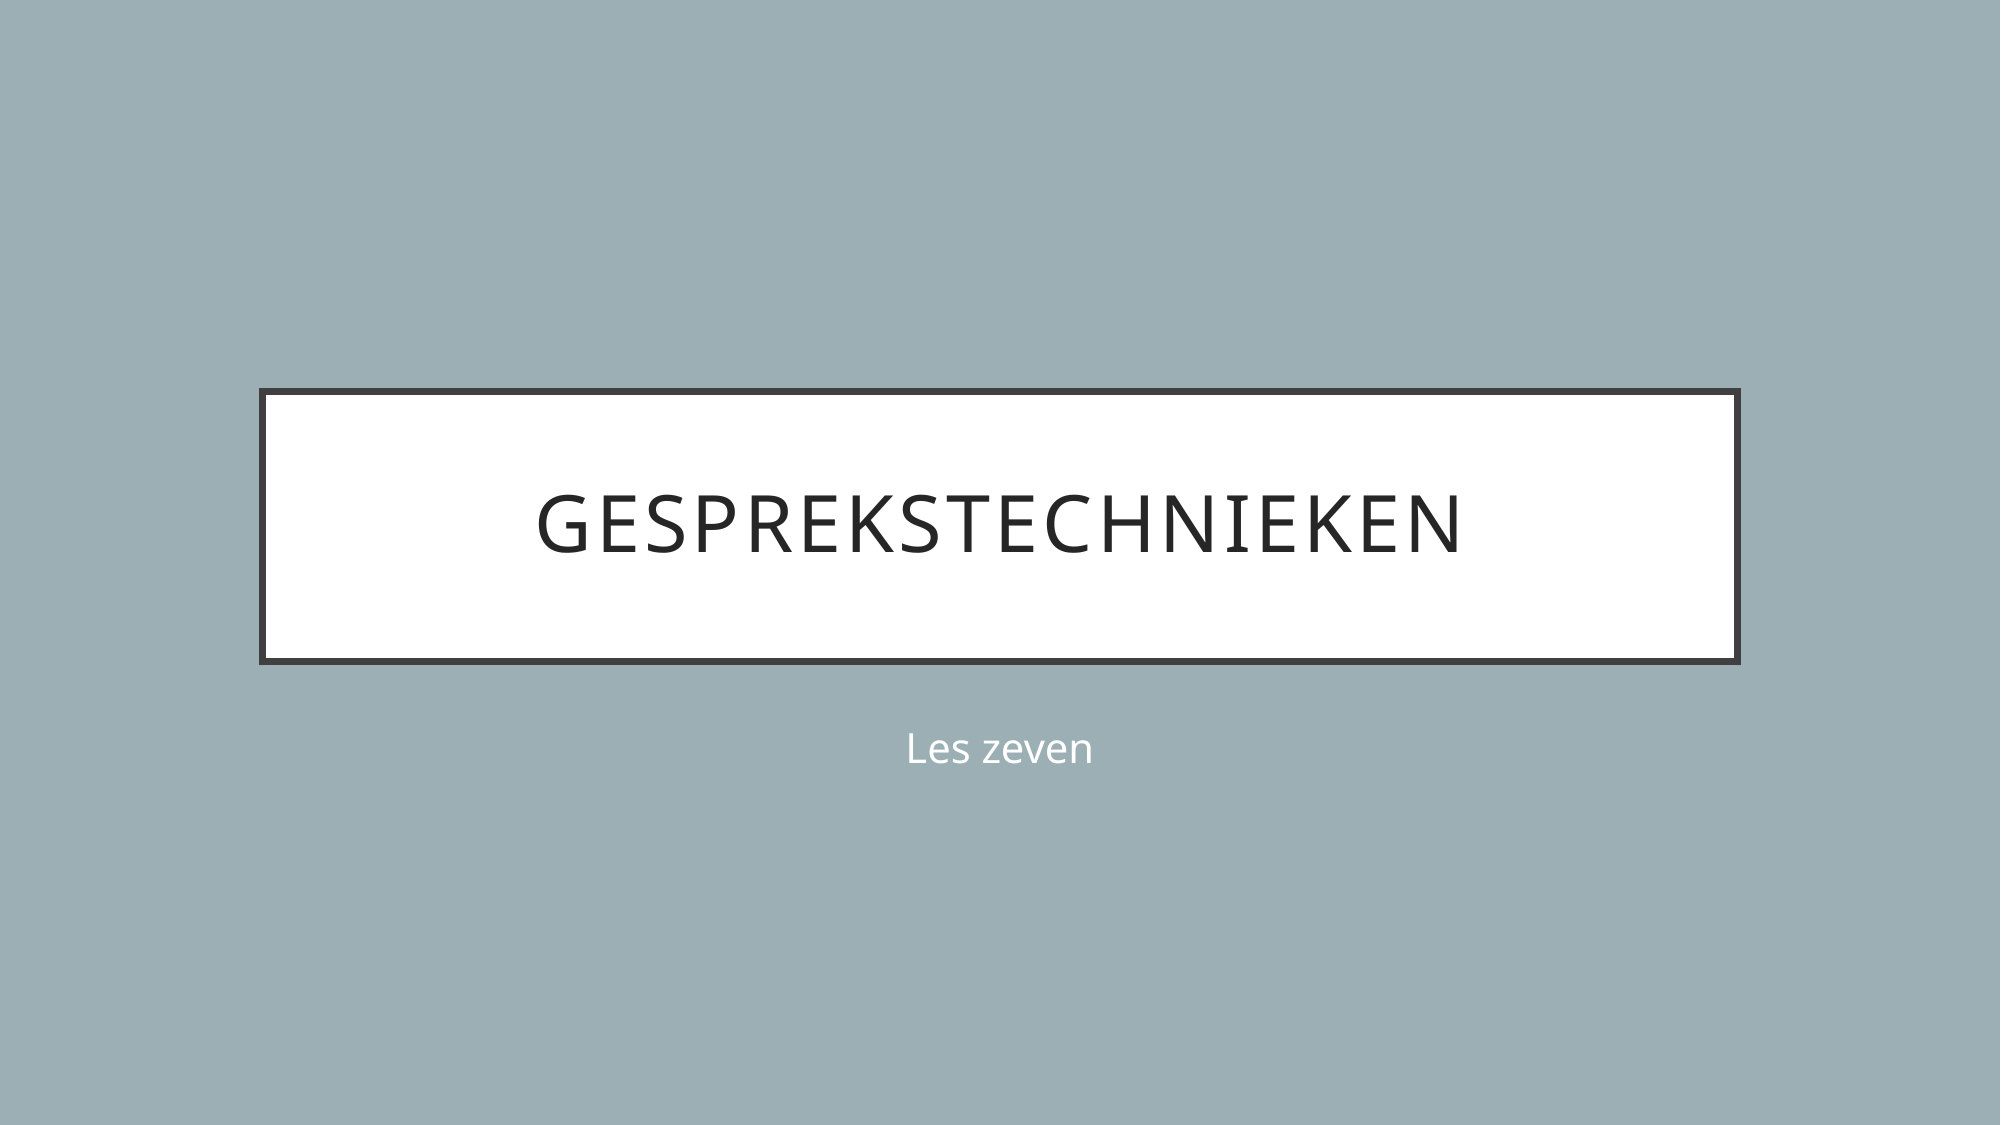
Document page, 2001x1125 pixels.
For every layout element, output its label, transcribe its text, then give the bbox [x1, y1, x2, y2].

title Gesprekstechnieken [259, 388, 1741, 665]
subtitle Les zeven [442, 713, 1558, 918]
